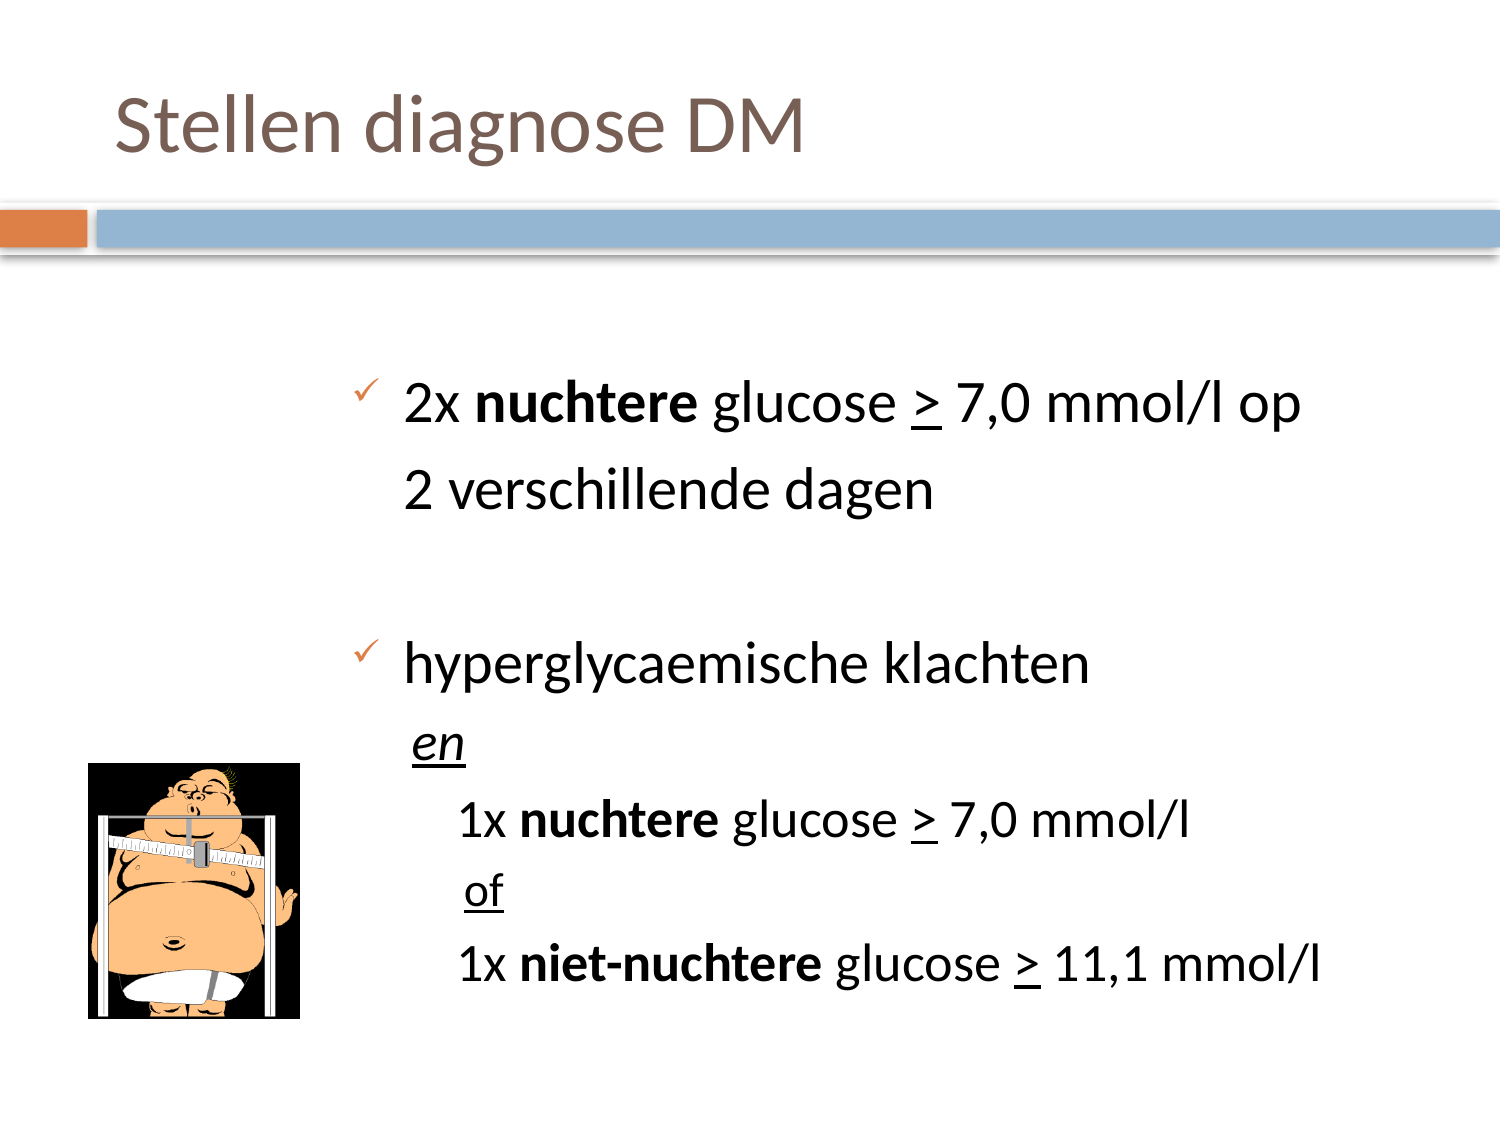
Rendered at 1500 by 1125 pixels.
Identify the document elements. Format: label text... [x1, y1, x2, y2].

title Stellen diagnose DM [99, 37, 1438, 201]
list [88, 763, 301, 1019]
list 2x nuchtere glucose > 7,0 mmol/l op 2 verschillende dagen hyperglycaemische klachten en 1x nuchtere glucose > 7,0 mmol/l of 1x niet-nuchtere glucose > 11,1 mmol/l [336, 266, 1433, 1018]
